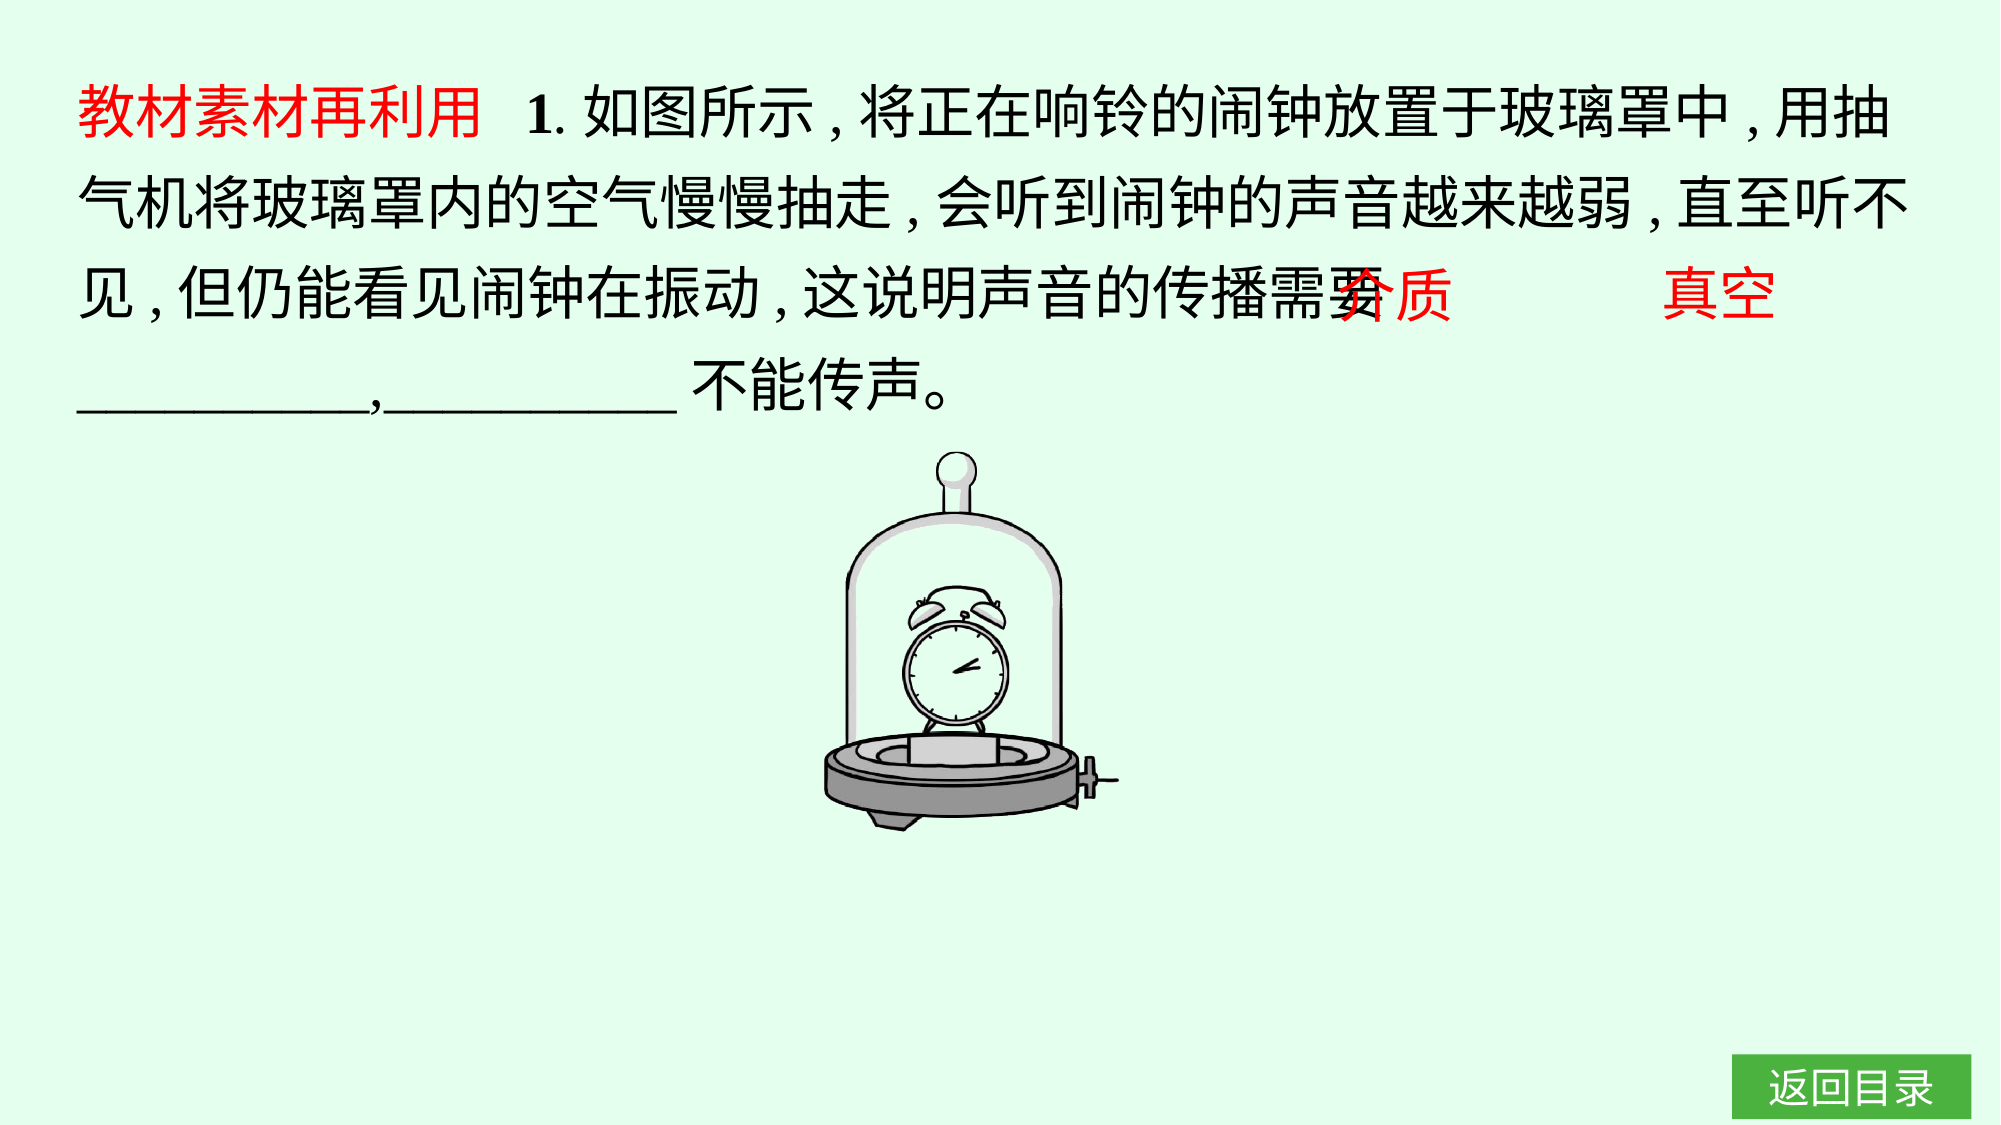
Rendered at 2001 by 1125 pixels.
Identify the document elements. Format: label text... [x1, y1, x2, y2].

text_box 教材素材再利用 1.如图所示,将正在响铃的闹钟放置于玻璃罩中,用抽气机将玻璃罩内的空气慢慢抽走,会听到闹钟的声音越来越弱,直至听不见,但仍能看见闹钟在振动,这说明声音的传播需要__________,__________不能传声。 [62, 46, 1938, 425]
text_box 真空 [1647, 229, 1807, 335]
picture [801, 429, 1130, 850]
text_box 介质 [1322, 230, 1483, 337]
